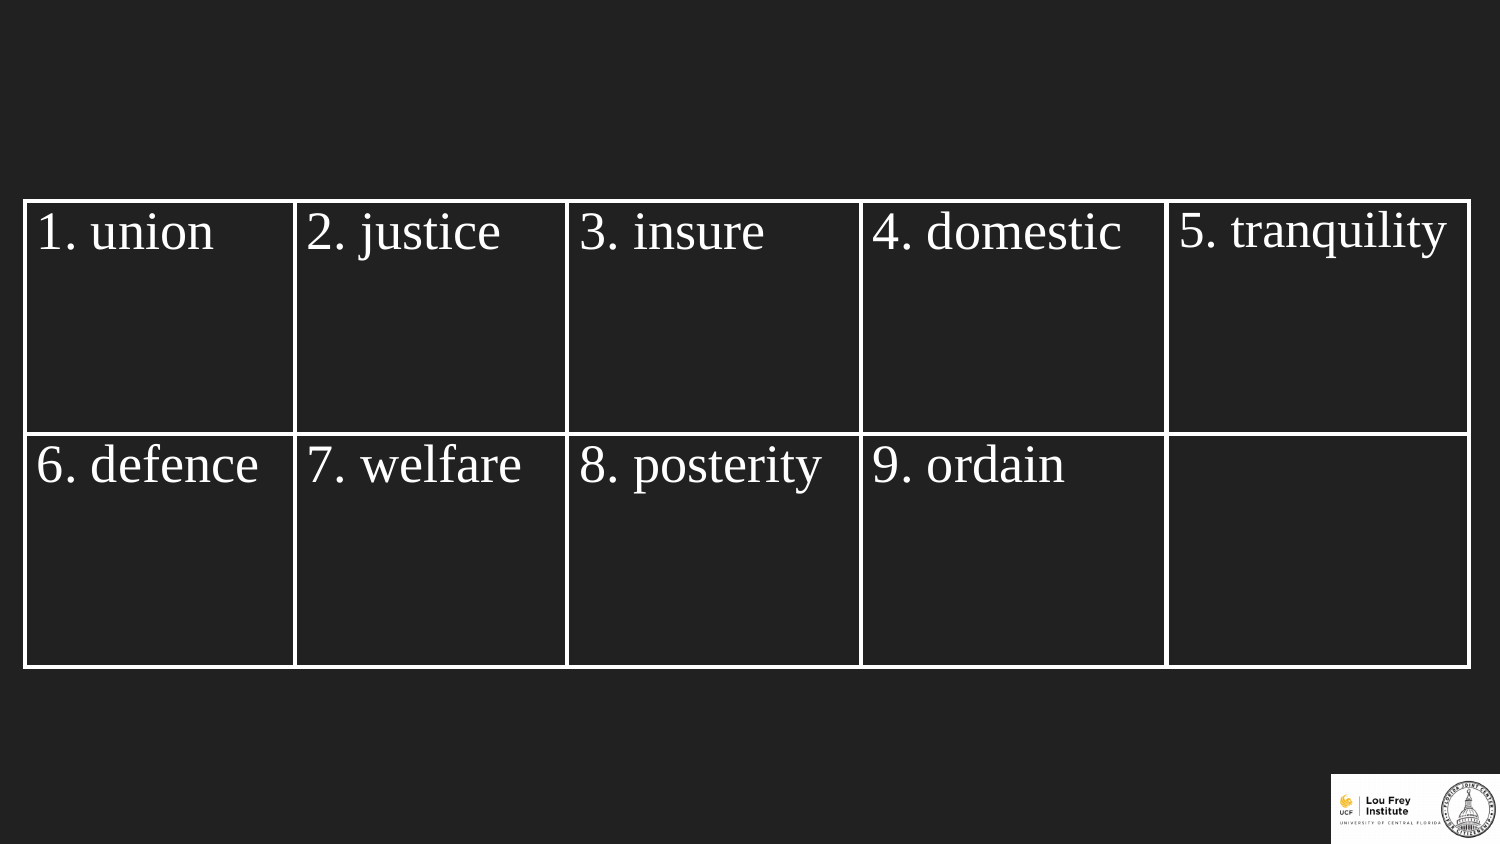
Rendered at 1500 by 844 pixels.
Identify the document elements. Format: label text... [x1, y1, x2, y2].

table_cell 6. defence [27, 436, 293, 665]
table_header 3. insure [569, 203, 859, 432]
table_header 5. tranquility [1169, 203, 1467, 432]
table_cell 9. ordain [863, 436, 1164, 665]
table_cell 8. posterity [569, 436, 859, 665]
table_cell [1169, 436, 1467, 665]
table_cell 7. welfare [297, 436, 565, 665]
table_header 2. justice [297, 203, 565, 432]
table_header 1. union [27, 203, 293, 432]
table_header 4. domestic [863, 203, 1164, 432]
picture [1331, 774, 1500, 844]
